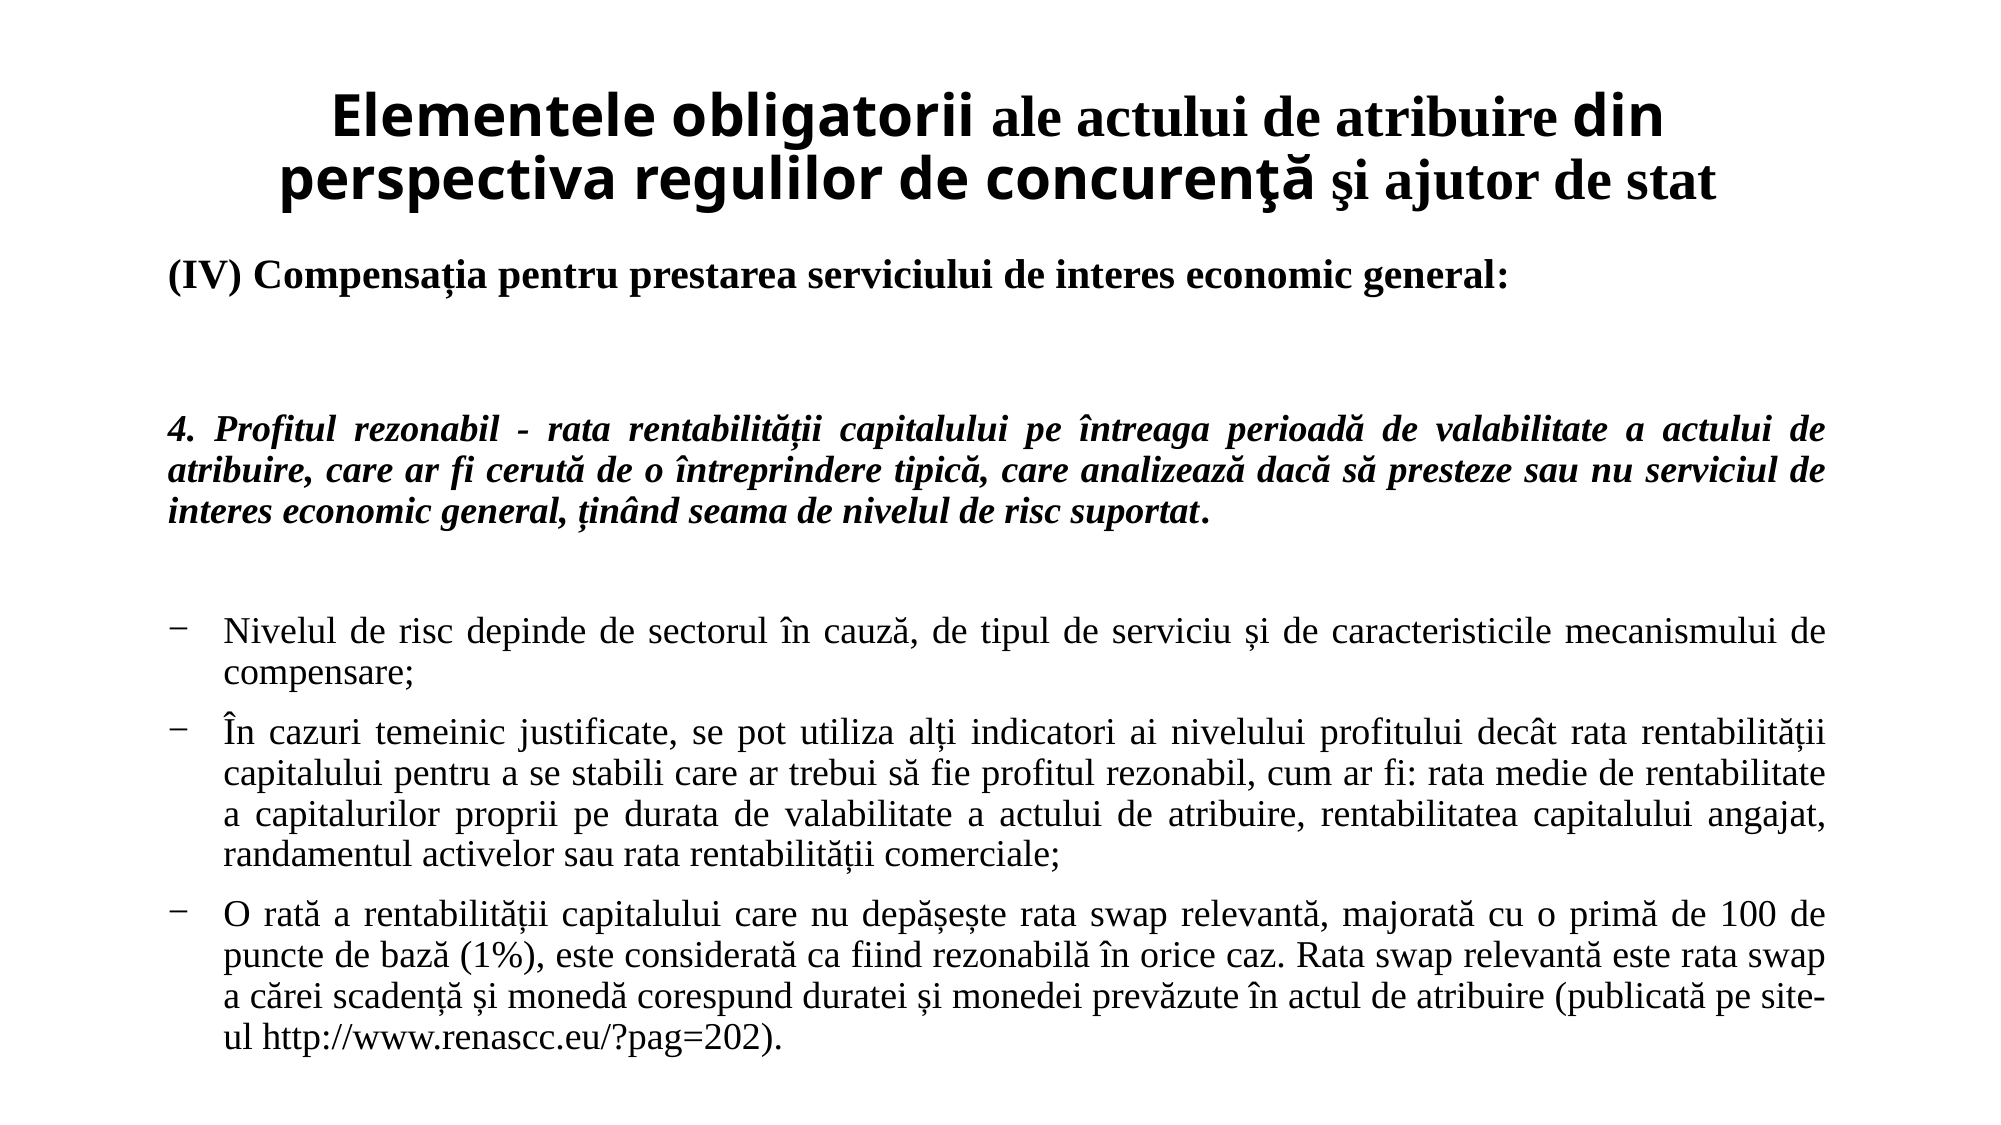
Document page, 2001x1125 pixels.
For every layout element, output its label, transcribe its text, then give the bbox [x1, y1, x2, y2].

subtitle 4. Profitul rezonabil - rata rentabilității capitalului pe întreaga perioadă de valabilitate a actului de atribuire, care ar fi cerută de o întreprindere tipică, care analizează dacă să presteze sau nu serviciul de interes economic general, ținând seama de nivelul de risc suportat. Nivelul de risc depinde de sectorul în cauză, de tipul de serviciu și de caracteristicile mecanismului de compensare; În cazuri temeinic justificate, se pot utiliza alți indicatori ai nivelului profitului decât rata rentabilității capitalului pentru a se stabili care ar trebui să fie profitul rezonabil, cum ar fi: rata medie de rentabilitate a capitalurilor proprii pe durata de valabilitate a actului de atribuire, rentabilitatea capitalului angajat, randamentul activelor sau rata rentabilității comerciale; O rată a rentabilității capitalului care nu depășește rata swap relevantă, majorată cu o primă de 100 de puncte de bază (1%), este considerată ca fiind rezonabilă în orice caz. Rata swap relevantă este rata swap a cărei scadență și monedă corespund duratei și monedei prevăzute în actul de atribuire (publicată pe site-ul http://www.renascc.eu/?pag=202). [152, 401, 1843, 1069]
text_box Elementele obligatorii ale actului de atribuire din perspectiva regulilor de concurenţă şi ajutor de stat [152, 65, 1843, 216]
title (IV) Compensația pentru prestarea serviciului de interes economic general: [152, 216, 1848, 356]
